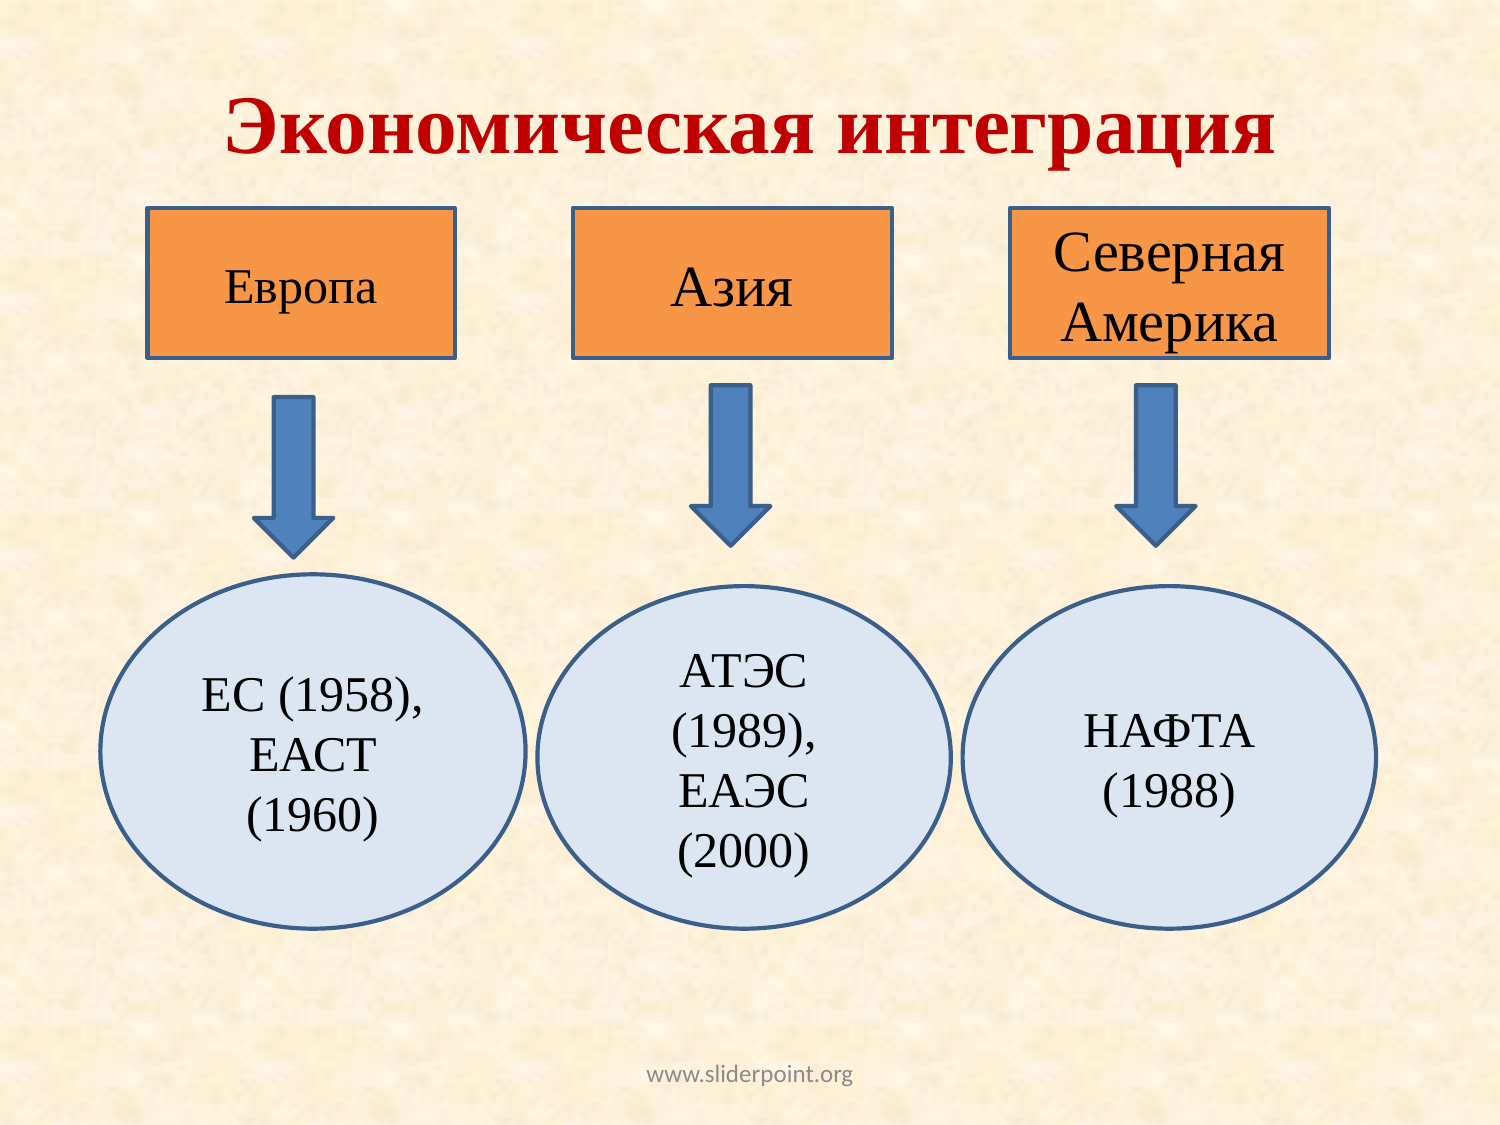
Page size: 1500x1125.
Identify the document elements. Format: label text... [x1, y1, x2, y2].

text_box Европа [145, 206, 457, 360]
text_box Северная Америка [1008, 206, 1331, 360]
text_box АТЭС (1989), ЕАЭС (2000) [535, 584, 953, 931]
title Экономическая интеграция [75, 45, 1425, 197]
text_box НАФТА (1988) [960, 584, 1379, 931]
text_box [251, 394, 336, 560]
footer www.sliderpoint.org [512, 1042, 988, 1103]
text_box [688, 383, 773, 548]
picture [0, 0, 1500, 1125]
text_box Азия [571, 206, 894, 360]
text_box [1114, 383, 1198, 548]
text_box ЕС (1958), ЕАСТ (1960) [98, 572, 528, 931]
